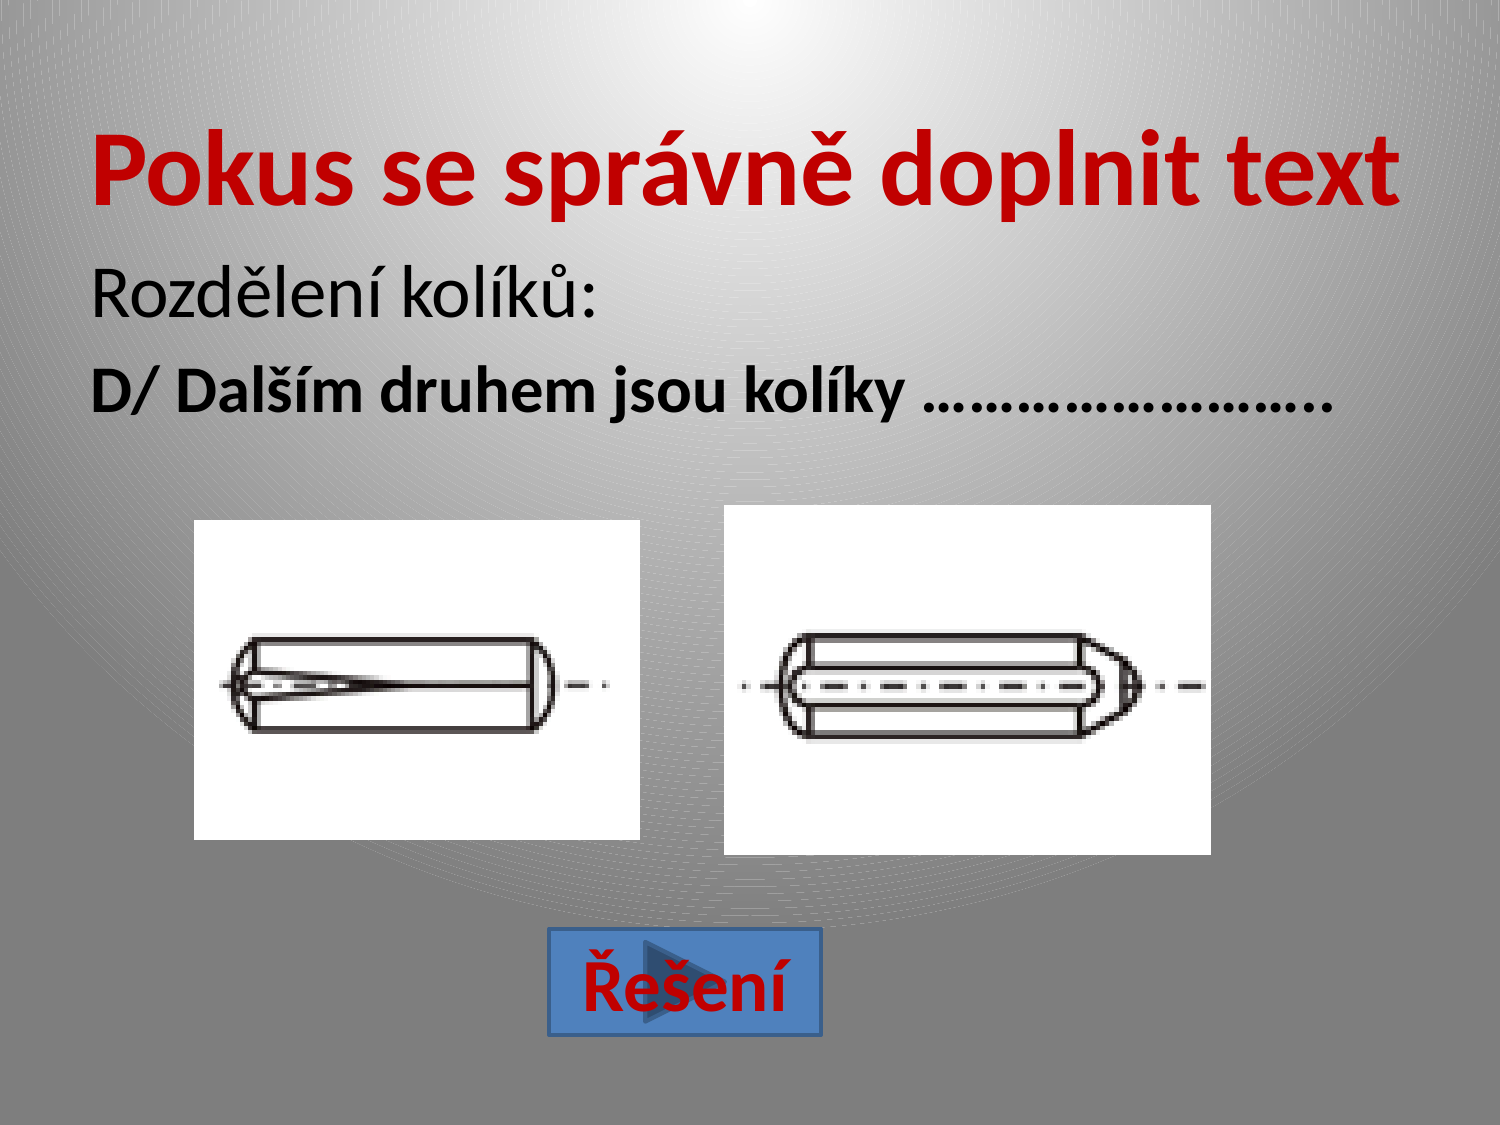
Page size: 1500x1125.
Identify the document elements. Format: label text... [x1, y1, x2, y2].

text_box Řešení [547, 927, 823, 1037]
list Pokus se správně doplnit text Rozdělení kolíků: D/ Dalším druhem jsou kolíky …………………….. [75, 90, 1425, 965]
picture [723, 505, 1211, 855]
picture [194, 520, 640, 841]
